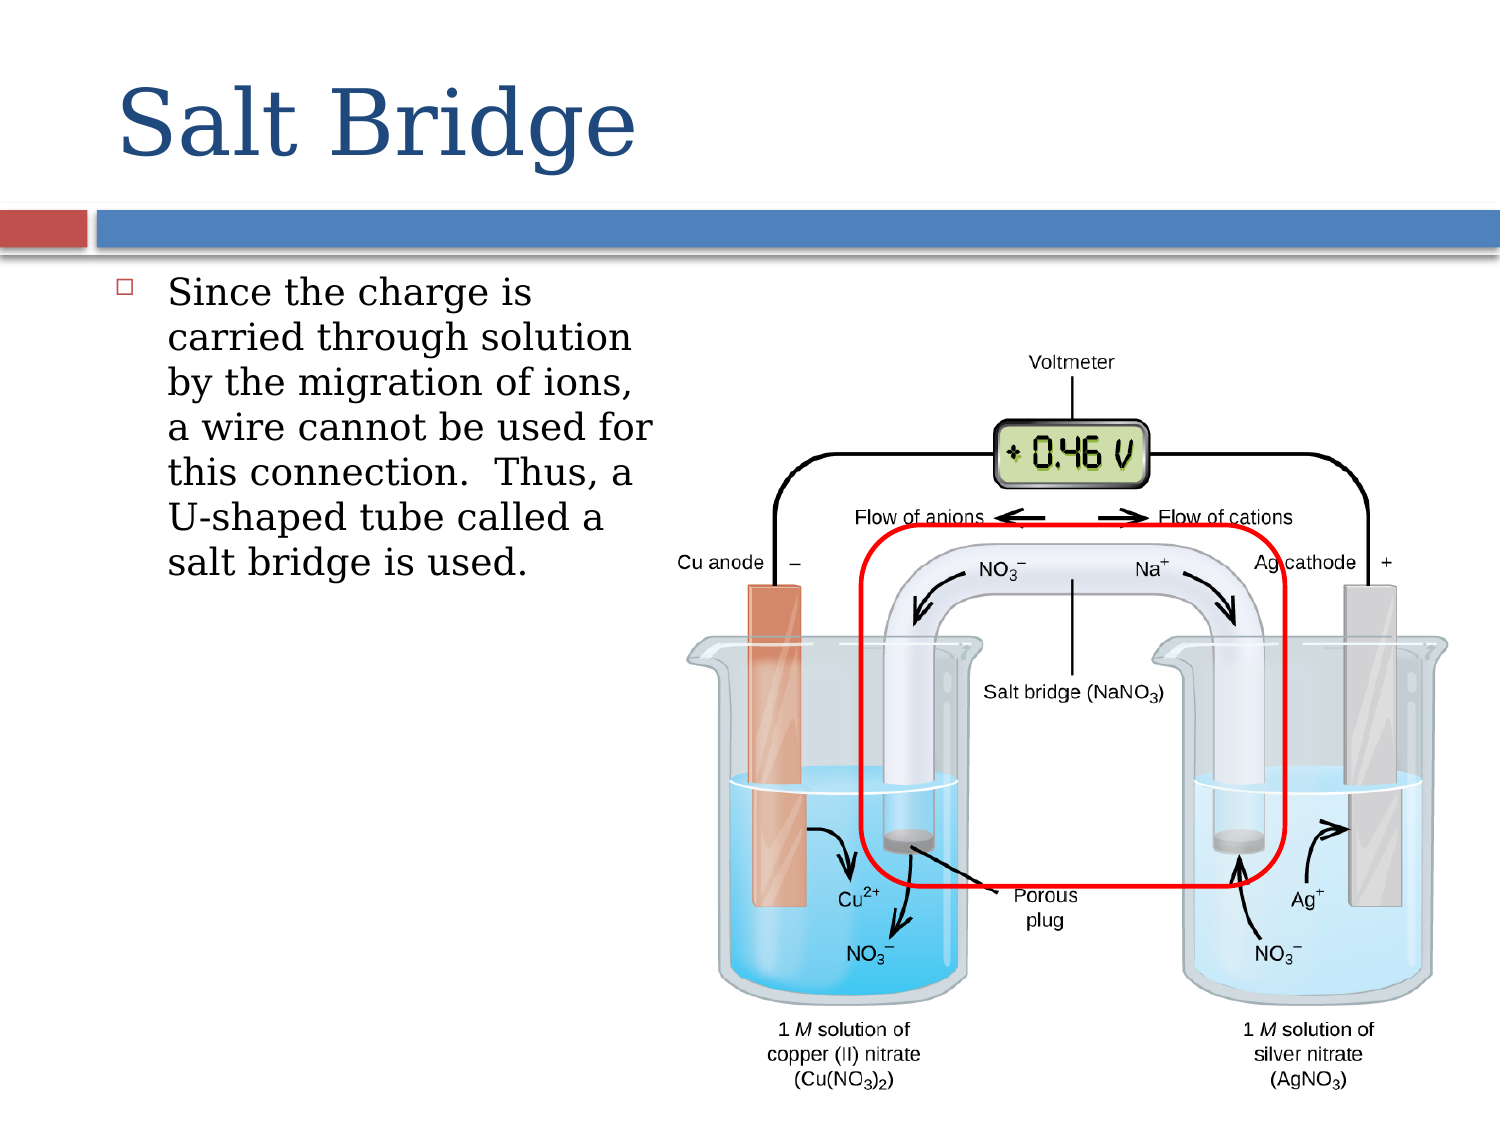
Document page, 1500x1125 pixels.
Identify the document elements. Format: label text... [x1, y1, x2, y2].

picture [657, 334, 1474, 1106]
list Since the charge is carried through solution by the migration of ions, a wire cannot be used for this connection. Thus, a U-shaped tube called a salt bridge is used. [99, 260, 673, 1011]
title Salt Bridge [100, 37, 1438, 200]
